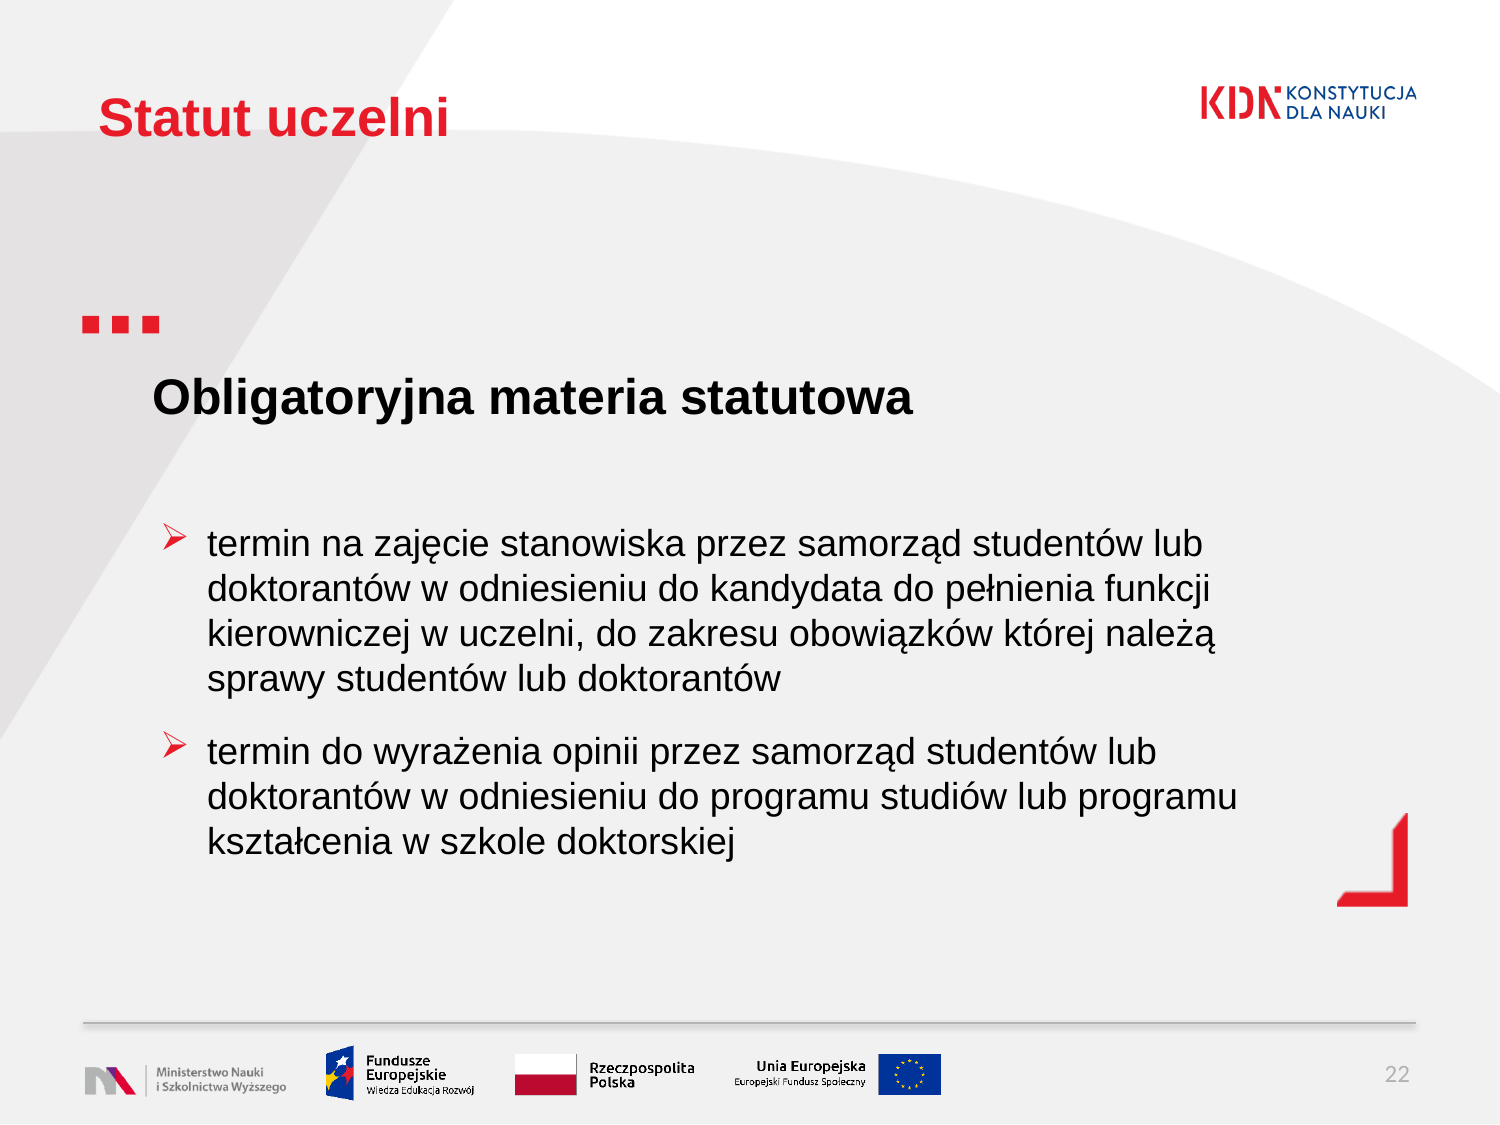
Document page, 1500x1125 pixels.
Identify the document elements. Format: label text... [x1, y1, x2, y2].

text_box Obligatoryjna materia statutowa [137, 357, 1259, 433]
picture [0, 0, 1500, 1125]
list termin na zajęcie stanowiska przez samorząd studentów lub doktorantów w odniesieniu do kandydata do pełnienia funkcji kierowniczej w uczelni, do zakresu obowiązków której należą sprawy studentów lub doktorantów termin do wyrażenia opinii przez samorząd studentów lub doktorantów w odniesieniu do programu studiów lub programu kształcenia w szkole doktorskiej [145, 443, 1329, 921]
slide_number 22 [1074, 1042, 1425, 1103]
title Statut uczelni [83, 74, 1170, 143]
